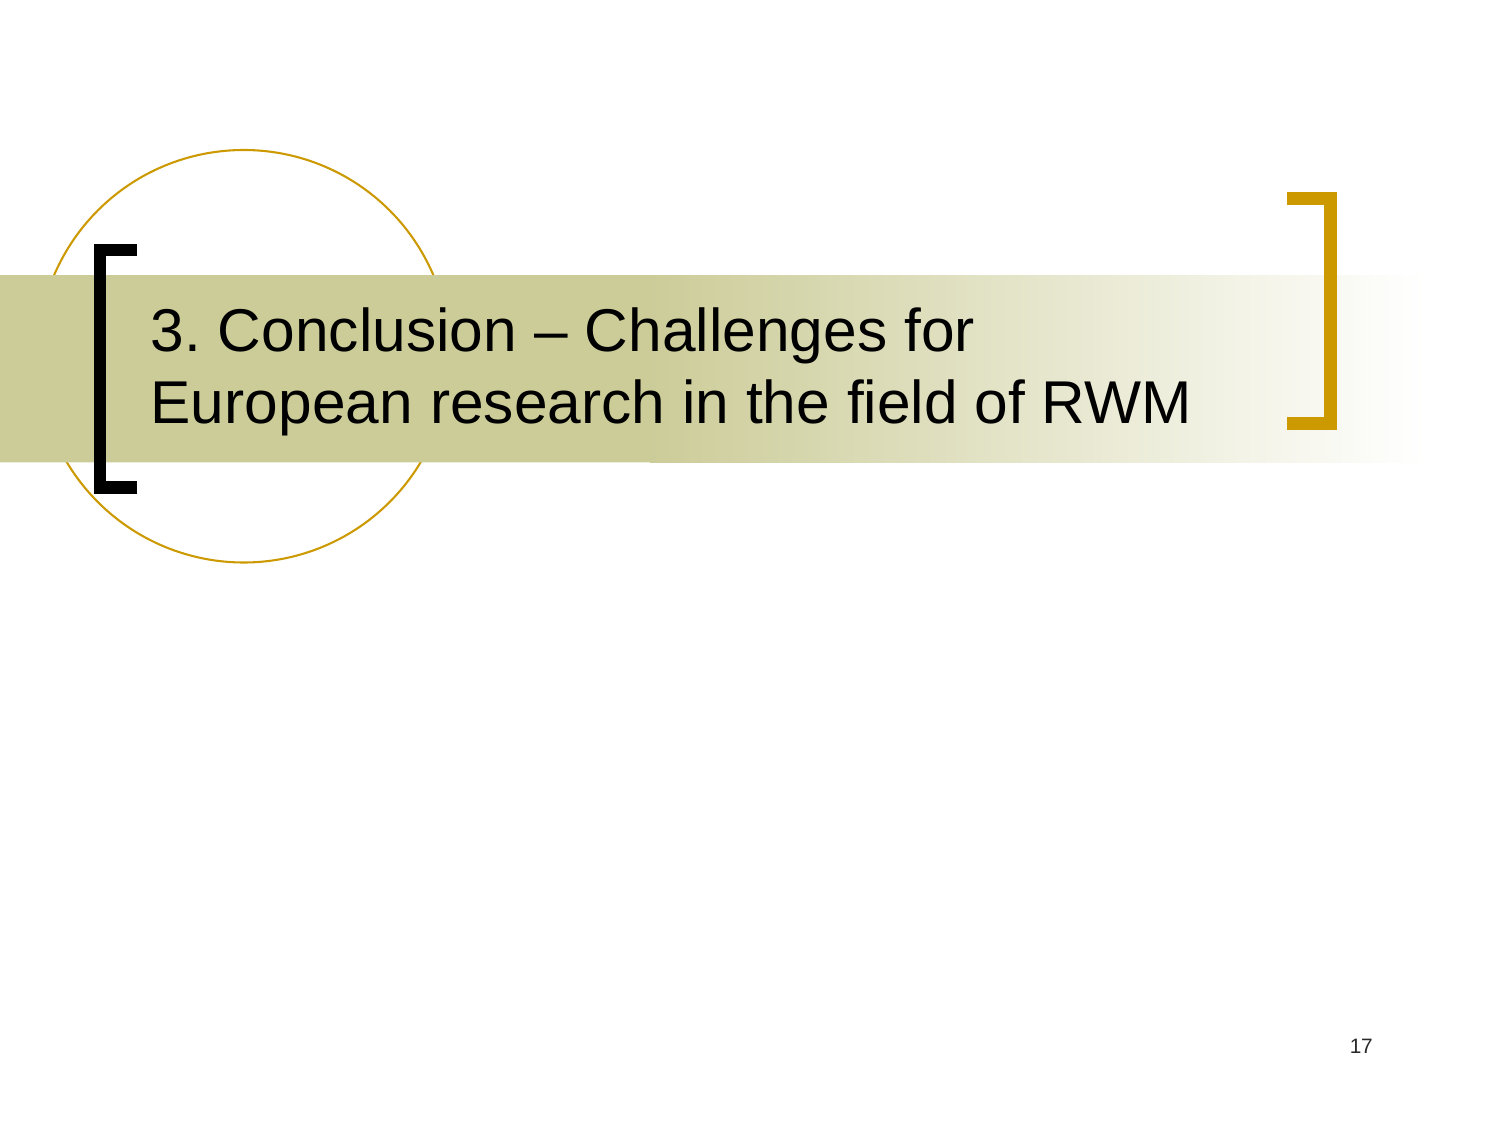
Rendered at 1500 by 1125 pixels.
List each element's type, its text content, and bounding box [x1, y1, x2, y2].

text_box [1074, 1024, 1388, 1100]
title 3. Conclusion – Challenges for European research in the field of RWM [135, 231, 1251, 495]
